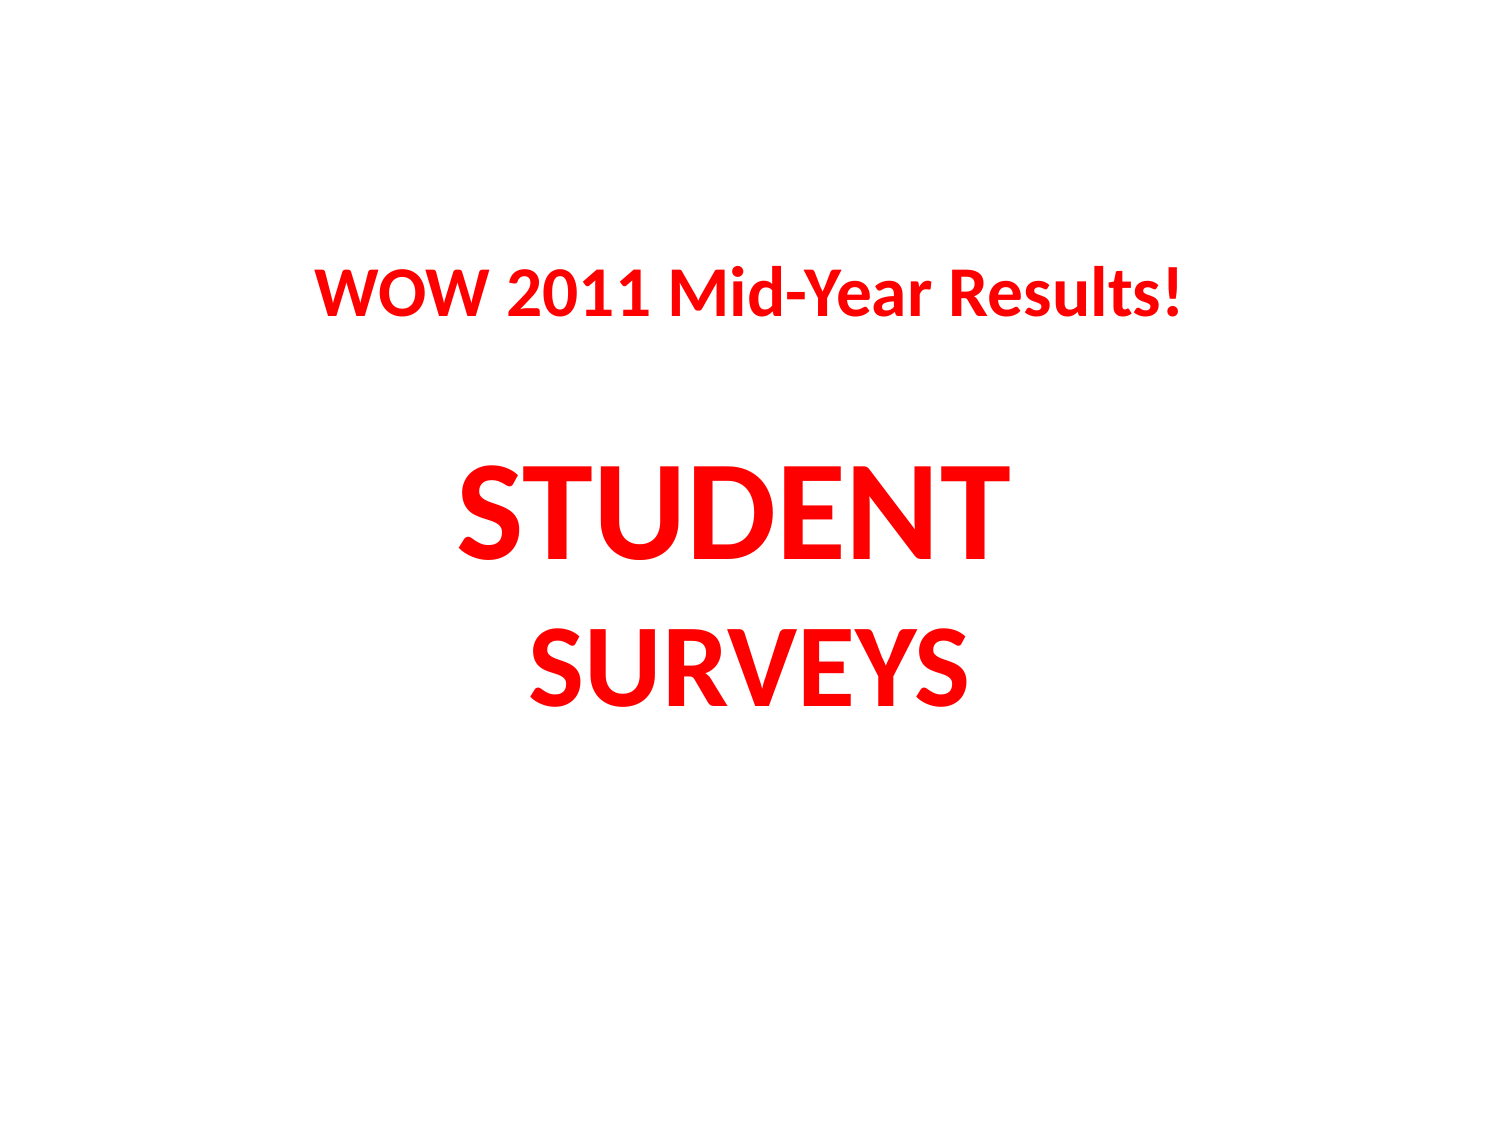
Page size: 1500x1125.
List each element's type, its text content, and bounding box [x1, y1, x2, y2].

title WOW 2011 Mid-Year Results! STUDENT SURVEYS [0, 234, 1500, 741]
